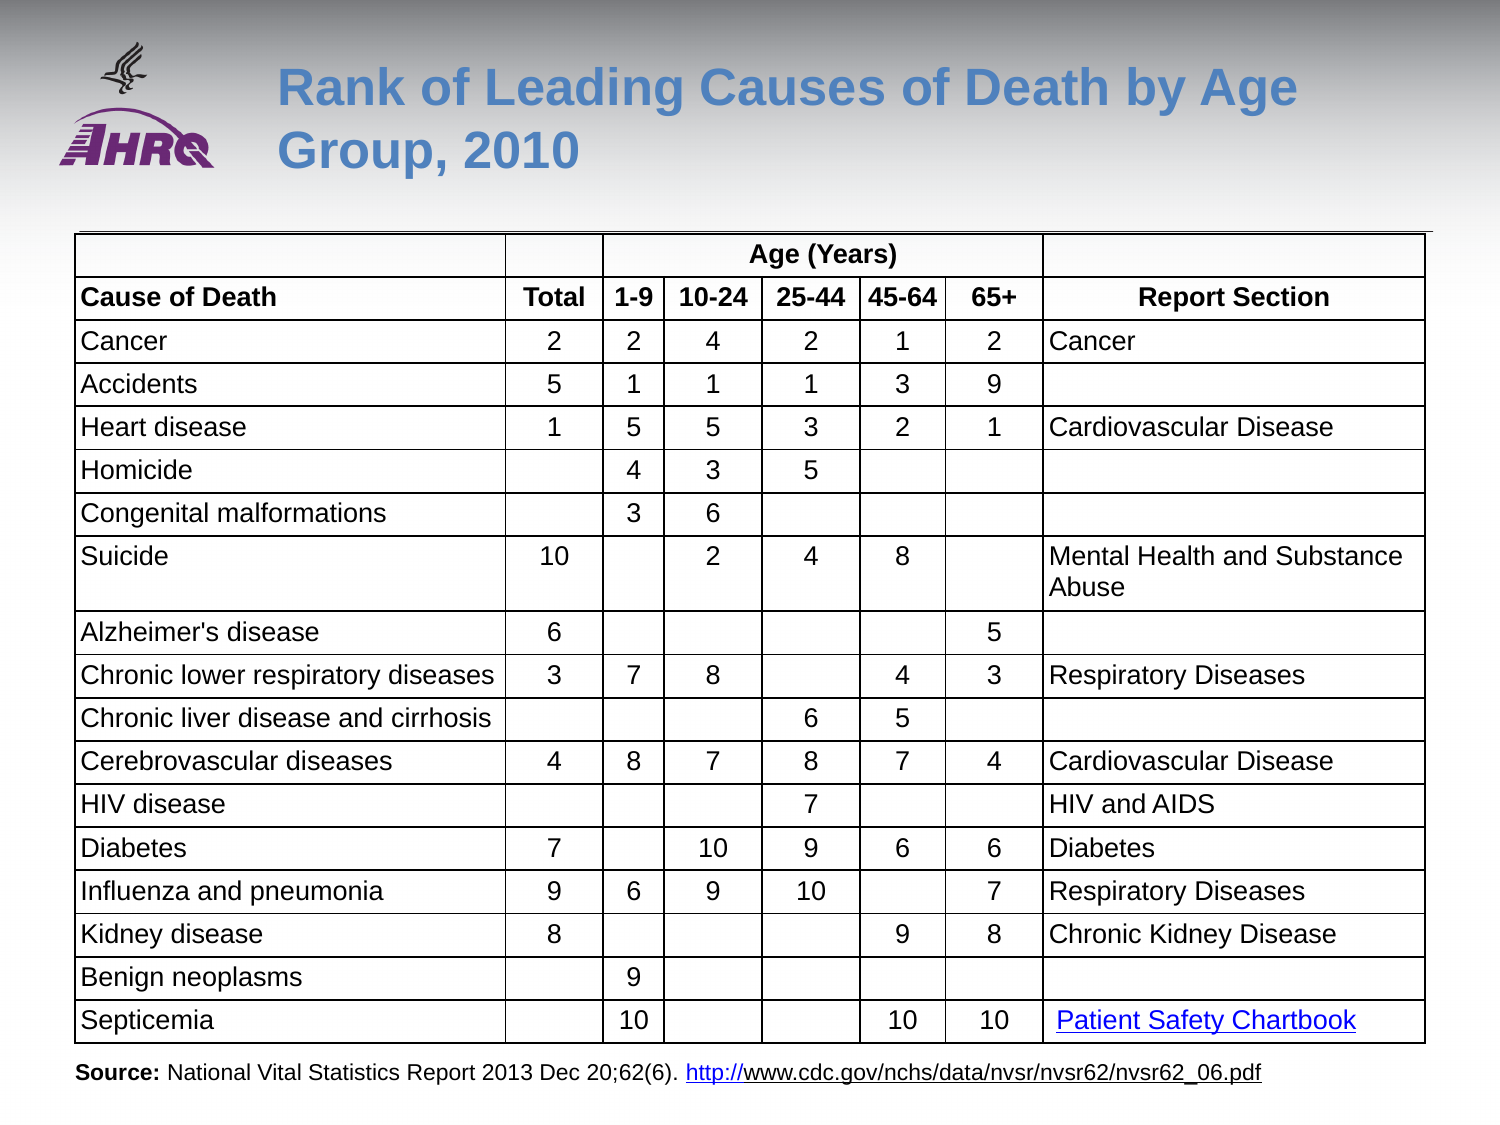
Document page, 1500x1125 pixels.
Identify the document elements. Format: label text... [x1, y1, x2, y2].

table_cell Influenza and pneumonia [76, 871, 505, 913]
table_cell 8 [861, 537, 945, 610]
table_cell 5 [763, 450, 859, 492]
table_cell [1044, 364, 1424, 405]
table_cell 8 [506, 914, 602, 956]
table_cell [604, 828, 663, 869]
table_cell 7 [604, 655, 663, 697]
table_cell Homicide [76, 450, 505, 492]
table_cell Cardiovascular Disease [1044, 742, 1424, 783]
table_cell Respiratory Diseases [1044, 871, 1424, 913]
table_cell [763, 494, 859, 535]
table_cell 6 [506, 612, 602, 654]
table_cell HIV and AIDS [1044, 785, 1424, 826]
table_cell Congenital malformations [76, 494, 505, 535]
table_cell [665, 914, 761, 956]
table_cell 5 [946, 612, 1042, 654]
table_cell 6 [946, 828, 1042, 869]
table_cell [946, 958, 1042, 999]
table_cell [506, 958, 602, 999]
table_cell 7 [861, 742, 945, 783]
table_cell [506, 494, 602, 535]
table_cell [1044, 699, 1424, 740]
table_cell Cardiovascular Disease [1044, 407, 1424, 449]
table_cell Diabetes [76, 828, 505, 869]
table_cell 25-44 [763, 278, 859, 319]
table_cell 3 [506, 655, 602, 697]
table_cell Respiratory Diseases [1044, 655, 1424, 697]
table_cell 4 [763, 537, 859, 610]
table_cell Cerebrovascular diseases [76, 742, 505, 783]
table_header [76, 235, 505, 276]
table_cell 5 [506, 364, 602, 405]
text_box Source: National Vital Statistics Report 2013 Dec 20;62(6). http://www.cdc.gov/nchs/data/nvsr/nvsr62/nvsr62_06.pdf [75, 1049, 1284, 1120]
table_cell [604, 914, 663, 956]
table_cell 9 [946, 364, 1042, 405]
table_cell [665, 958, 761, 999]
table_cell [604, 785, 663, 826]
table_cell 4 [665, 321, 761, 362]
table_cell [604, 699, 663, 740]
table_cell [665, 612, 761, 654]
table_cell 7 [665, 742, 761, 783]
table_cell 2 [665, 537, 761, 610]
table_cell 9 [763, 828, 859, 869]
table_cell 8 [604, 742, 663, 783]
table_cell [1044, 494, 1424, 535]
table_cell 1 [604, 364, 663, 405]
table_cell [861, 450, 945, 492]
table_cell 9 [506, 871, 602, 913]
table_cell [861, 494, 945, 535]
table_cell 1 [861, 321, 945, 362]
table_cell [1044, 958, 1424, 999]
table_cell Chronic liver disease and cirrhosis [76, 699, 505, 740]
table_cell 3 [763, 407, 859, 449]
table_cell 3 [946, 655, 1042, 697]
table_cell [506, 450, 602, 492]
table_cell Suicide [76, 537, 505, 610]
table_cell Chronic Kidney Disease [1044, 914, 1424, 956]
table_cell Heart disease [76, 407, 505, 449]
table_cell [506, 1001, 602, 1042]
table_cell 3 [665, 450, 761, 492]
table_cell Mental Health and Substance Abuse [1044, 537, 1424, 610]
table_cell [946, 785, 1042, 826]
table_cell 9 [665, 871, 761, 913]
table_cell 2 [763, 321, 859, 362]
table_cell 2 [861, 407, 945, 449]
table_cell 8 [763, 742, 859, 783]
table_cell 10 [604, 1001, 663, 1042]
table_cell 2 [946, 321, 1042, 362]
table_cell 2 [506, 321, 602, 362]
table_cell Benign neoplasms [76, 958, 505, 999]
table_cell 1-9 [604, 278, 663, 319]
table_cell 5 [604, 407, 663, 449]
table_header Age (Years) [604, 235, 1042, 276]
table_cell [665, 1001, 761, 1042]
table_cell [604, 537, 663, 610]
table_cell Alzheimer's disease [76, 612, 505, 654]
table_cell [665, 699, 761, 740]
table_cell Chronic lower respiratory diseases [76, 655, 505, 697]
table_cell [763, 1001, 859, 1042]
table_cell [946, 699, 1042, 740]
table_header [1044, 235, 1424, 276]
table_cell 10 [946, 1001, 1042, 1042]
table_cell 1 [665, 364, 761, 405]
table_cell Diabetes [1044, 828, 1424, 869]
table_cell [1044, 450, 1424, 492]
table_cell 4 [506, 742, 602, 783]
table_cell 1 [946, 407, 1042, 449]
table_cell HIV disease [76, 785, 505, 826]
title Rank of Leading Causes of Death by Age Group, 2010 [262, 45, 1425, 188]
table_cell [1044, 612, 1424, 654]
table_cell [861, 785, 945, 826]
table_cell 4 [861, 655, 945, 697]
table_cell [506, 785, 602, 826]
table_cell 65+ [946, 278, 1042, 319]
table_cell 1 [763, 364, 859, 405]
table_cell [861, 612, 945, 654]
table_cell 7 [763, 785, 859, 826]
table_cell Cancer [76, 321, 505, 362]
table_cell 4 [604, 450, 663, 492]
table_cell 9 [604, 958, 663, 999]
table_cell Kidney disease [76, 914, 505, 956]
table_cell 10-24 [665, 278, 761, 319]
table_cell [763, 958, 859, 999]
table_cell 5 [665, 407, 761, 449]
table_cell Cause of Death [76, 278, 505, 319]
table_cell [665, 785, 761, 826]
table_cell [763, 914, 859, 956]
table_cell Report Section [1044, 278, 1424, 319]
table_cell 2 [604, 321, 663, 362]
table_cell 10 [665, 828, 761, 869]
table_cell 6 [763, 699, 859, 740]
table_cell 10 [763, 871, 859, 913]
table_cell 6 [604, 871, 663, 913]
table_cell [946, 450, 1042, 492]
table_cell 1 [506, 407, 602, 449]
table_cell 45-64 [861, 278, 945, 319]
table_cell [861, 958, 945, 999]
table_cell [861, 871, 945, 913]
table_cell 7 [946, 871, 1042, 913]
table_cell [506, 699, 602, 740]
table_cell 6 [665, 494, 761, 535]
table_cell 10 [506, 537, 602, 610]
table_cell [763, 655, 859, 697]
table_cell 6 [861, 828, 945, 869]
table_cell Cancer [1044, 321, 1424, 362]
table_cell Accidents [76, 364, 505, 405]
table_cell 7 [506, 828, 602, 869]
table_cell 8 [665, 655, 761, 697]
table_header [506, 235, 602, 276]
table_cell [946, 494, 1042, 535]
table_cell [604, 612, 663, 654]
table_cell 5 [861, 699, 945, 740]
table_cell Septicemia [76, 1001, 505, 1042]
table_cell 4 [946, 742, 1042, 783]
table_cell 3 [604, 494, 663, 535]
picture [0, 0, 1500, 1125]
table_cell Total [506, 278, 602, 319]
table_cell 10 [861, 1001, 945, 1042]
table_cell 9 [861, 914, 945, 956]
table_cell Patient Safety Chartbook [1044, 1001, 1424, 1042]
table_cell [763, 612, 859, 654]
table_cell 8 [946, 914, 1042, 956]
table_cell [946, 537, 1042, 610]
table_cell 3 [861, 364, 945, 405]
